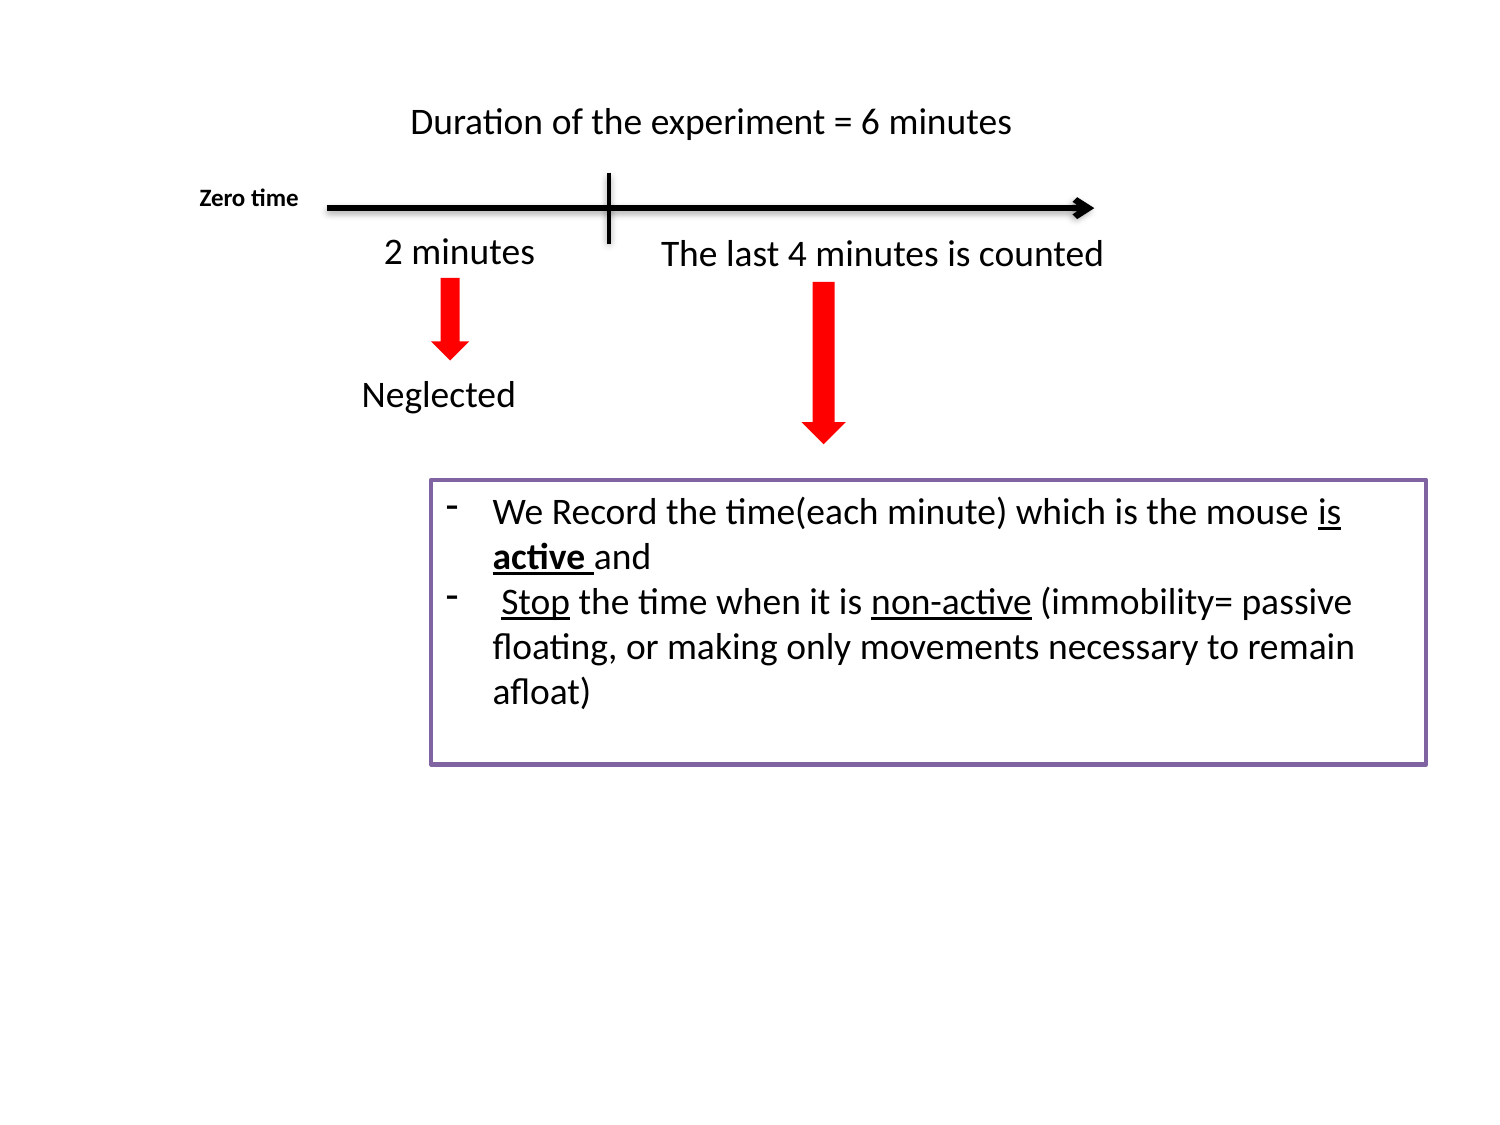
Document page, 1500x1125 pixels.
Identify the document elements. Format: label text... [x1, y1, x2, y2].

text_box The last 4 minutes is counted [646, 221, 1129, 281]
text_box Duration of the experiment = 6 minutes [395, 89, 1058, 150]
text_box Neglected [346, 363, 531, 423]
text_box We Record the time(each minute) which is the mouse is active and Stop the time when it is non-active (immobility= passive floating, or making only movements necessary to remain afloat) [429, 478, 1428, 767]
text_box 2 minutes [369, 219, 559, 280]
text_box Zero time [184, 173, 327, 219]
text_box [429, 275, 472, 363]
text_box [799, 279, 848, 447]
